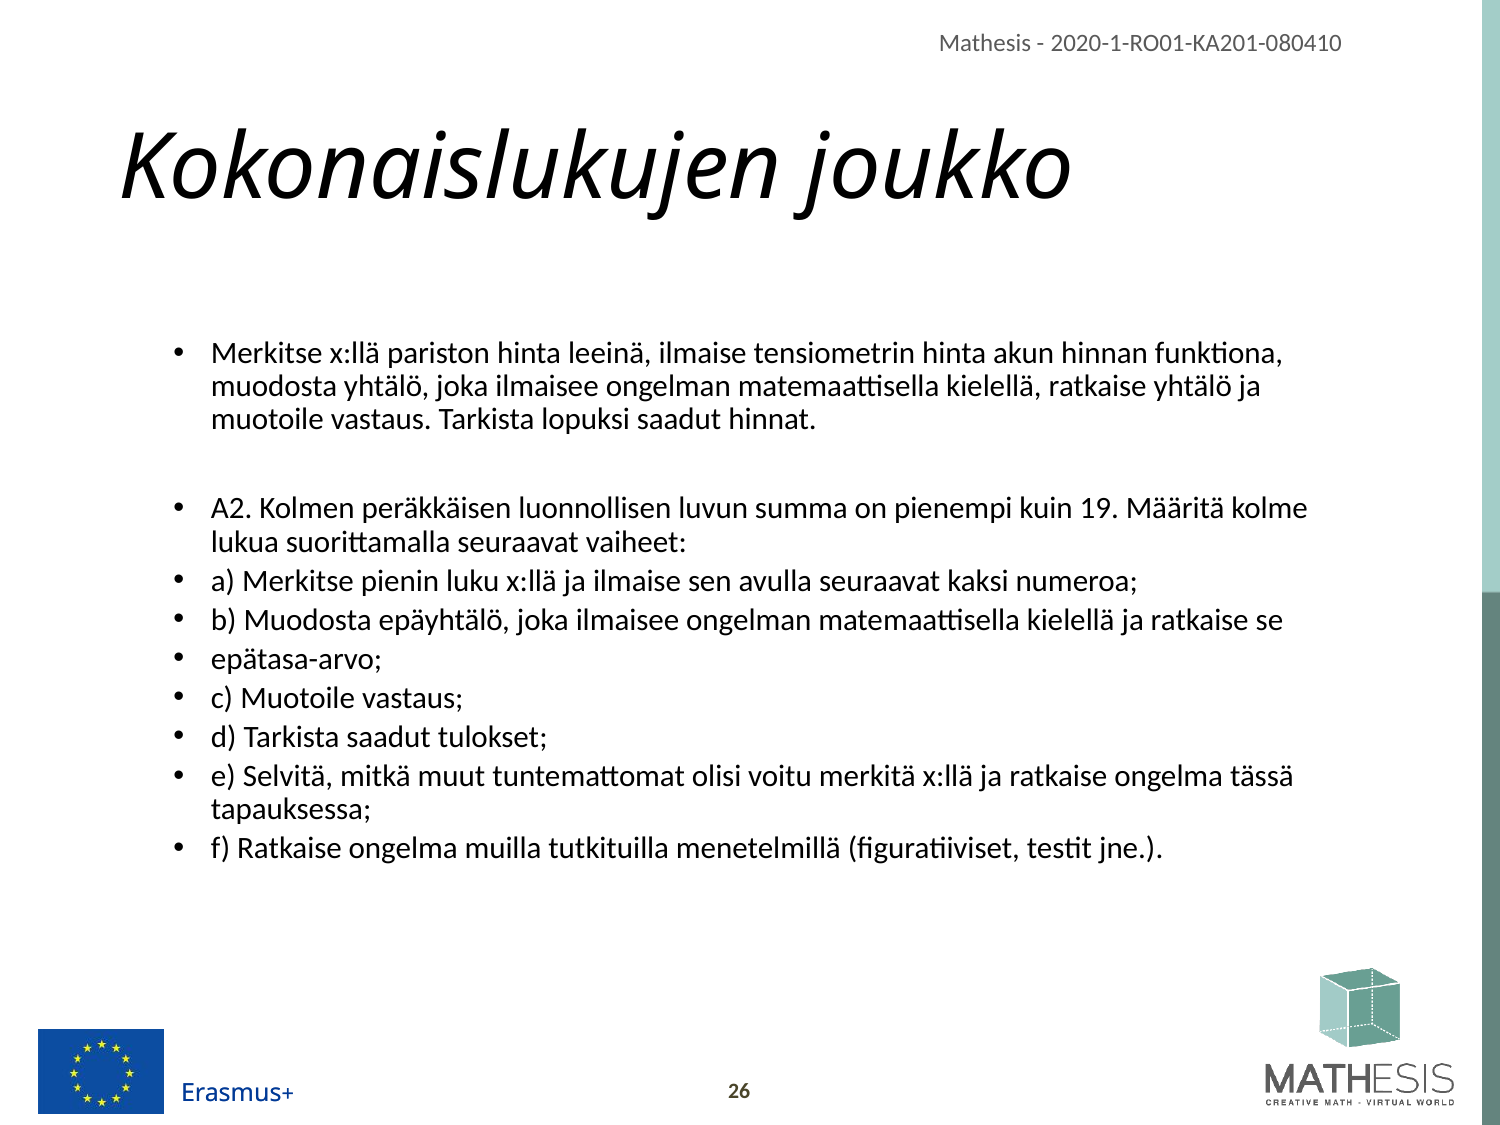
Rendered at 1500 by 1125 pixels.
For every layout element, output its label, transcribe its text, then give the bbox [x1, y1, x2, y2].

list Merkitse x:llä pariston hinta leeinä, ilmaise tensiometrin hinta akun hinnan funktiona, muodosta yhtälö, joka ilmaisee ongelman matemaattisella kielellä, ratkaise yhtälö ja muotoile vastaus. Tarkista lopuksi saadut hinnat. A2. Kolmen peräkkäisen luonnollisen luvun summa on pienempi kuin 19. Määritä kolme lukua suorittamalla seuraavat vaiheet: a) Merkitse pienin luku x:llä ja ilmaise sen avulla seuraavat kaksi numeroa; b) Muodosta epäyhtälö, joka ilmaisee ongelman matemaattisella kielellä ja ratkaise se epätasa-arvo; c) Muotoile vastaus; d) Tarkista saadut tulokset; e) Selvitä, mitkä muut tuntemattomat olisi voitu merkitä x:llä ja ratkaise ongelma tässä tapauksessa; f) Ratkaise ongelma muilla tutkituilla menetelmillä (figuratiiviset, testit jne.). [83, 329, 1357, 884]
title Kokonaislukujen joukko [103, 59, 1397, 278]
picture [38, 1029, 164, 1114]
